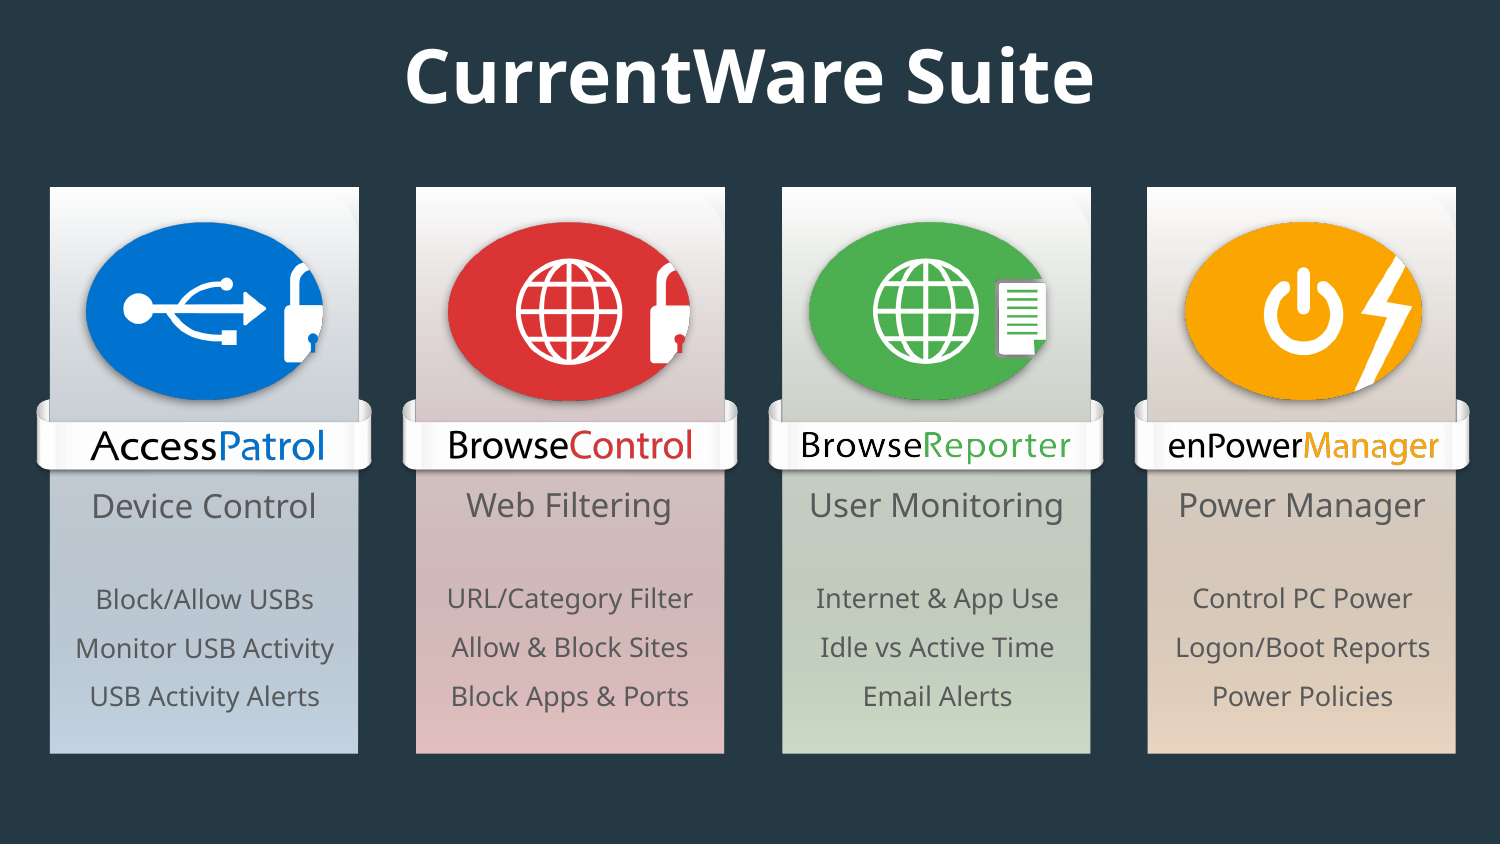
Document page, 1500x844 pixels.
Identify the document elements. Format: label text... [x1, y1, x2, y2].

text_box [50, 187, 359, 398]
text_box Control PC Power Logon/Boot Reports Power Policies [1148, 523, 1457, 754]
picture [764, 222, 1108, 479]
text_box User Monitoring [782, 487, 1091, 525]
text_box URL/Category Filter Allow & Block Sites Block Apps & Ports [416, 523, 725, 754]
text_box Power Manager [1148, 487, 1457, 523]
text_box [1147, 187, 1456, 398]
picture [398, 222, 742, 480]
text_box Web Filtering [415, 487, 724, 525]
text_box [782, 187, 1091, 398]
picture [31, 222, 376, 480]
picture [1130, 222, 1475, 481]
text_box Block/Allow USBs Monitor USB Activity USB Activity Alerts [50, 524, 359, 755]
text_box Internet & App Use Idle vs Active Time Email Alerts [783, 523, 1092, 754]
text_box Device Control [50, 487, 359, 524]
text_box CurrentWare Suite [0, 26, 1500, 121]
text_box [416, 187, 725, 398]
